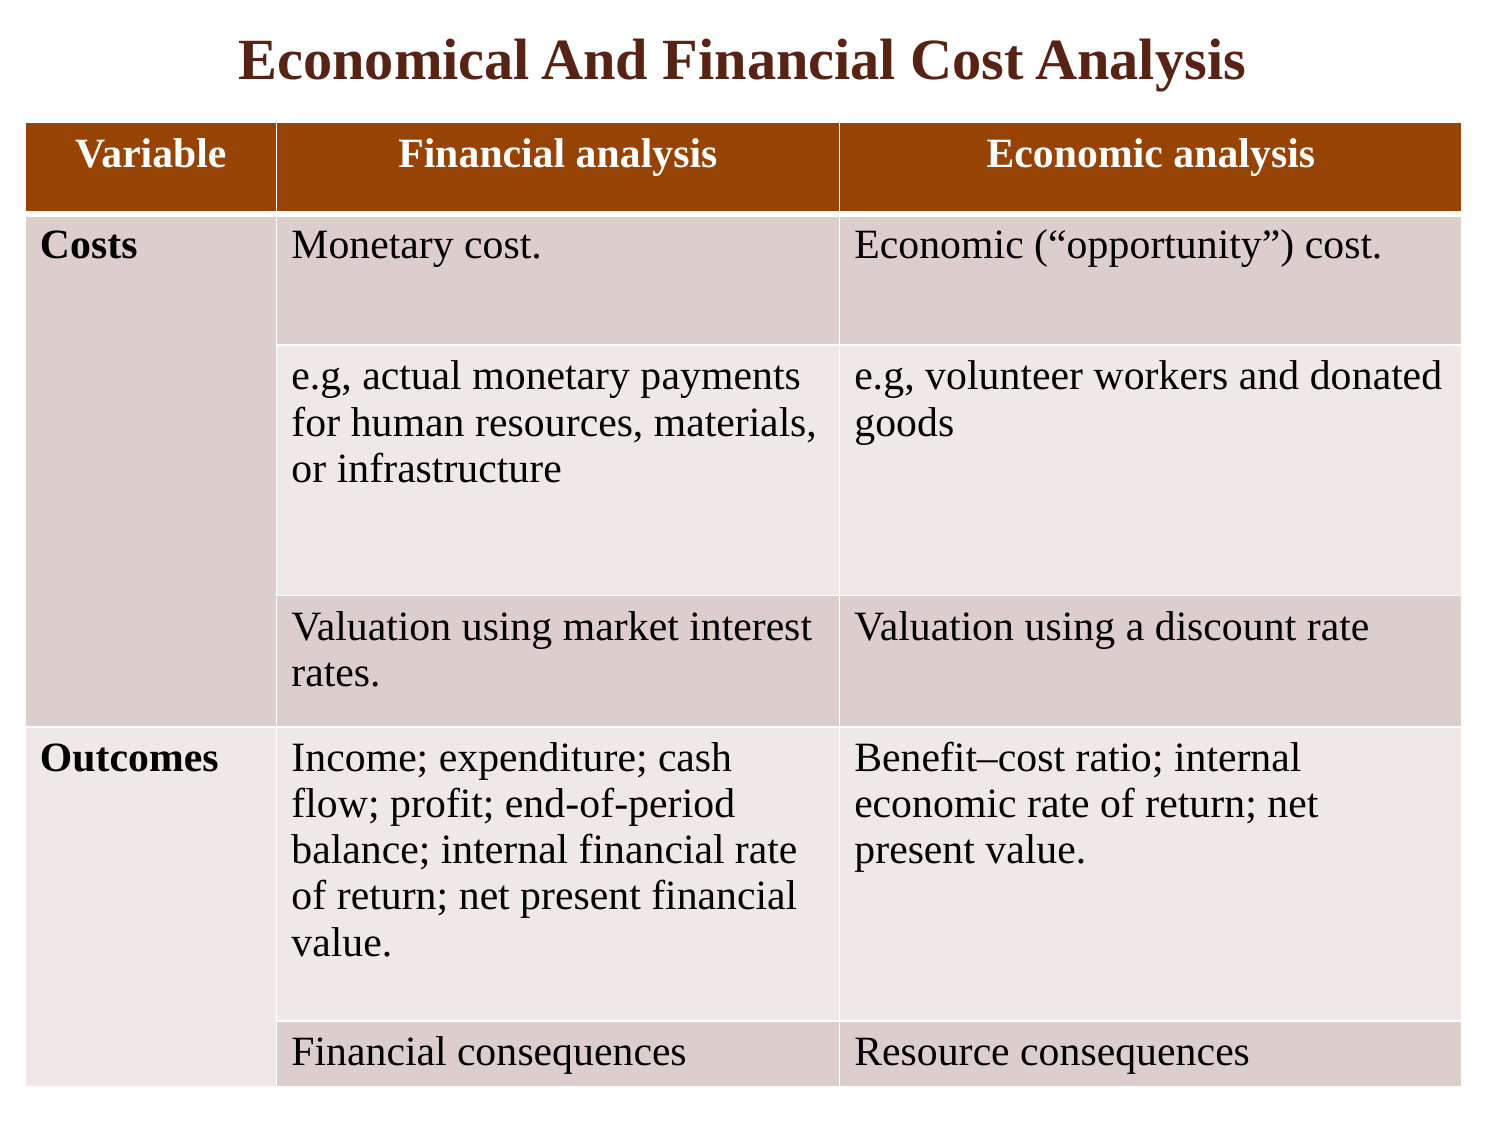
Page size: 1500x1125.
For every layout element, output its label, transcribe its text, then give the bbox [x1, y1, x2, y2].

table_cell Financial consequences [277, 1022, 839, 1086]
table_header Variable [26, 123, 276, 211]
title Economical And Financial Cost Analysis [75, 0, 1425, 122]
table_header Financial analysis [277, 123, 839, 211]
table_cell e.g, actual monetary payments for human resources, materials, or infrastructure [277, 346, 839, 595]
table_cell Monetary cost. [277, 217, 839, 344]
table_cell Valuation using a discount rate [840, 596, 1461, 726]
table_cell Costs [26, 217, 276, 726]
table_cell Income; expenditure; cash flow; profit; end-of-period balance; internal financial rate of return; net present financial value. [277, 728, 839, 1020]
table_cell e.g, volunteer workers and donated goods [840, 346, 1461, 595]
table_cell Outcomes [26, 728, 276, 1086]
table_header Economic analysis [840, 123, 1461, 211]
table_cell Benefit–cost ratio; internal economic rate of return; net present value. [840, 728, 1461, 1020]
table_cell Resource consequences [840, 1022, 1461, 1086]
table_cell Economic (“opportunity”) cost. [840, 217, 1461, 344]
table_cell Valuation using market interest rates. [277, 596, 839, 726]
